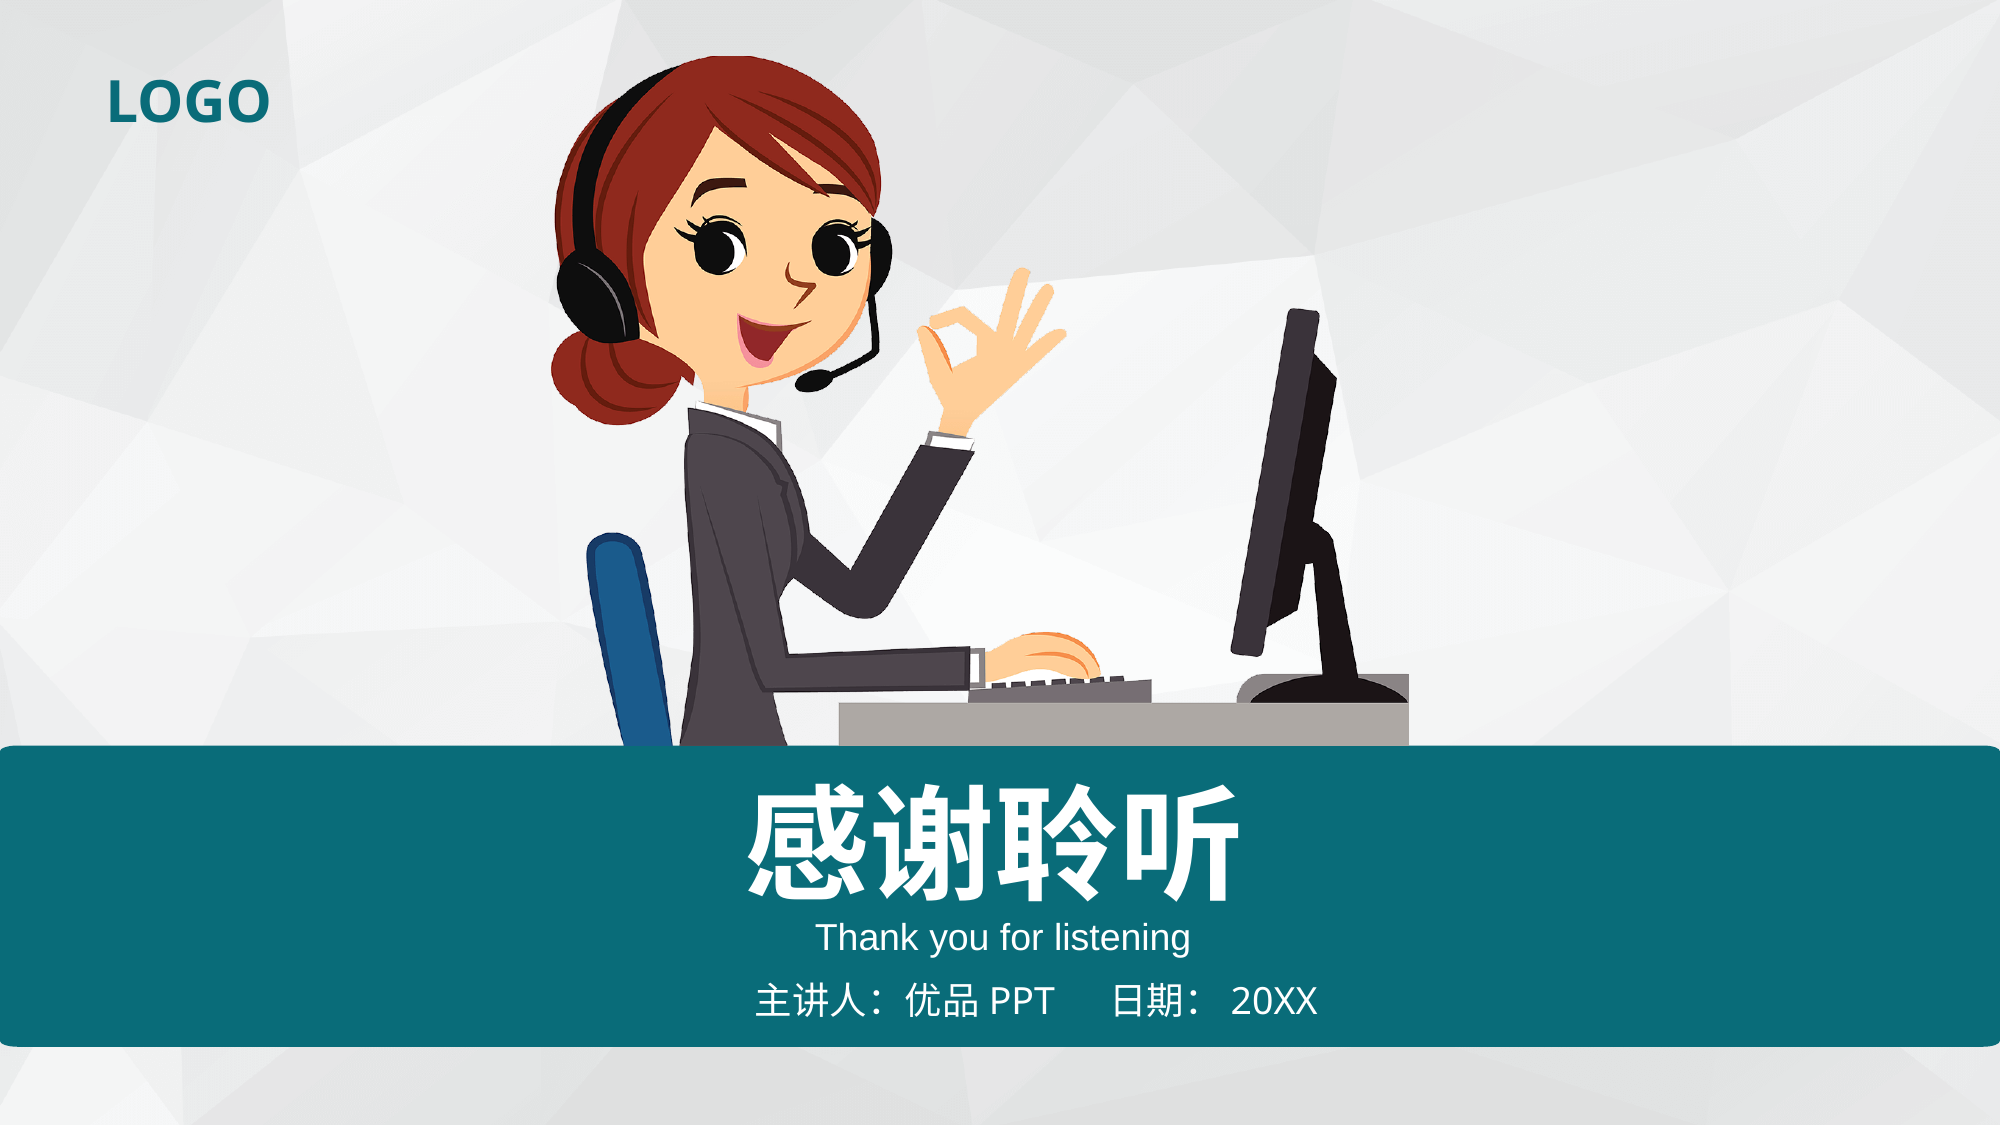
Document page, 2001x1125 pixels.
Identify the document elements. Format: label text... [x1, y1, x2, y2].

text_box LOGO [90, 56, 316, 146]
picture [0, 1043, 2000, 1125]
text_box 日期：20XX [1094, 969, 1444, 1035]
picture [0, 0, 2000, 749]
text_box [0, 745, 2000, 1047]
text_box 感谢聆听 [267, 733, 1721, 947]
text_box 主讲人：优品PPT [740, 969, 1090, 1035]
text_box Thank you for listening [799, 905, 1403, 966]
